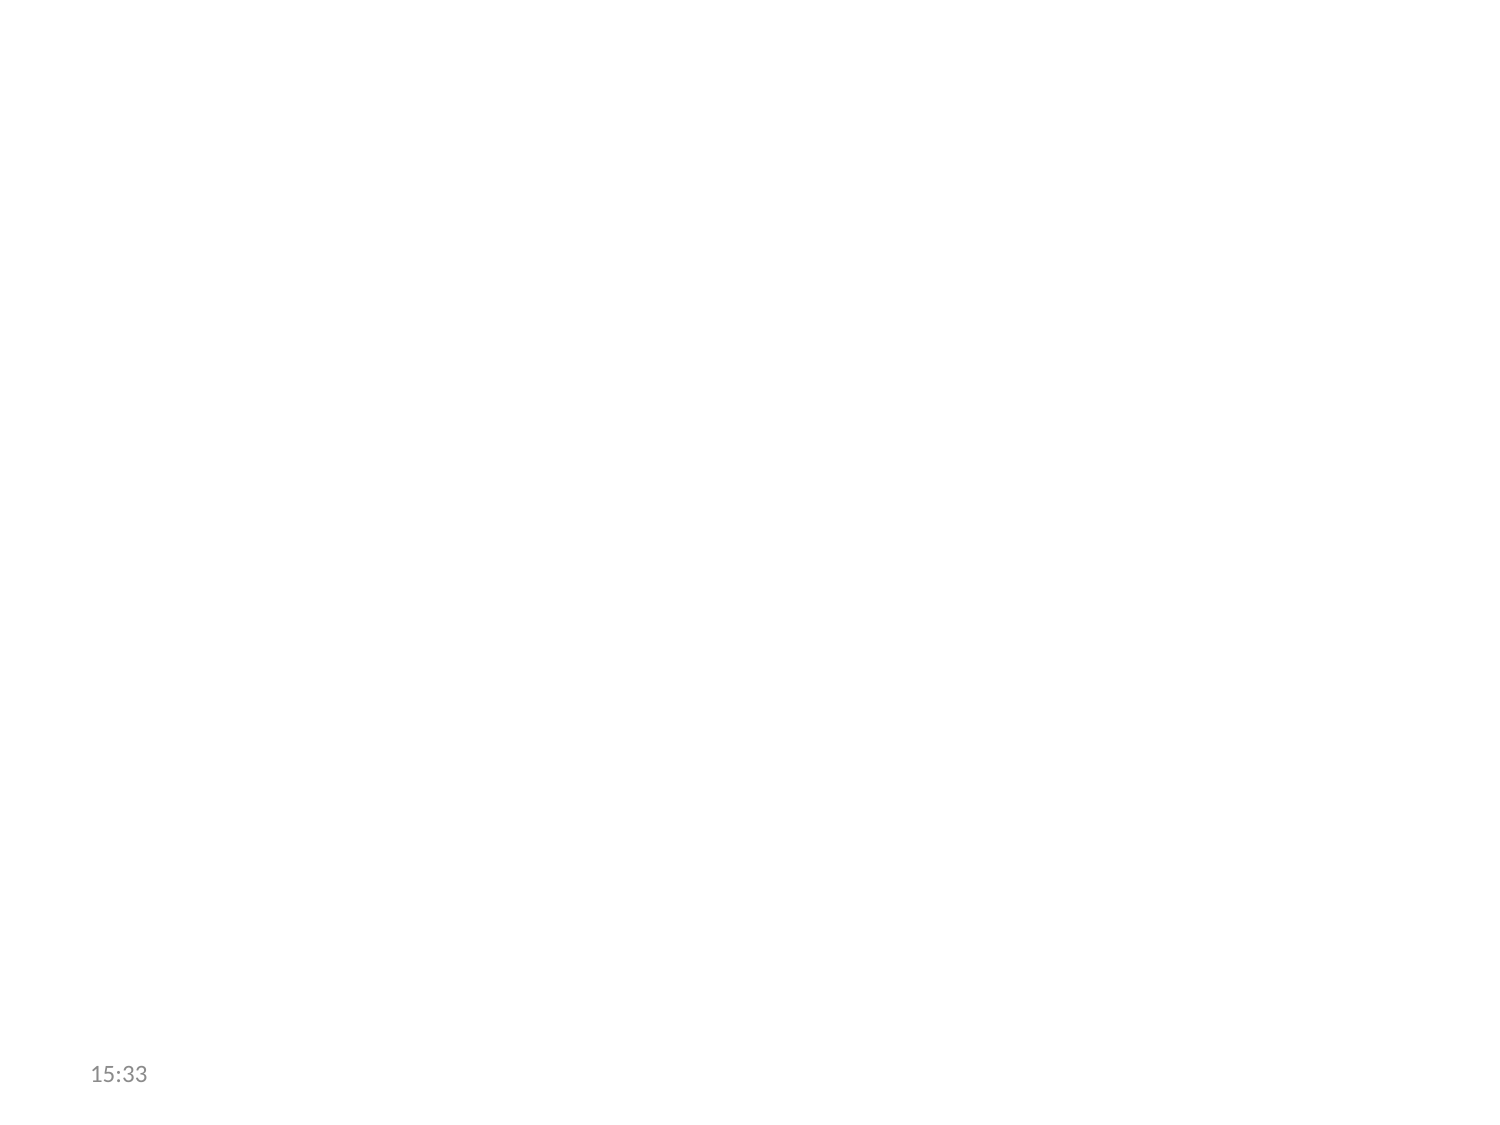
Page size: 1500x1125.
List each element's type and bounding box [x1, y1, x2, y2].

slide_number [75, 1042, 425, 1103]
